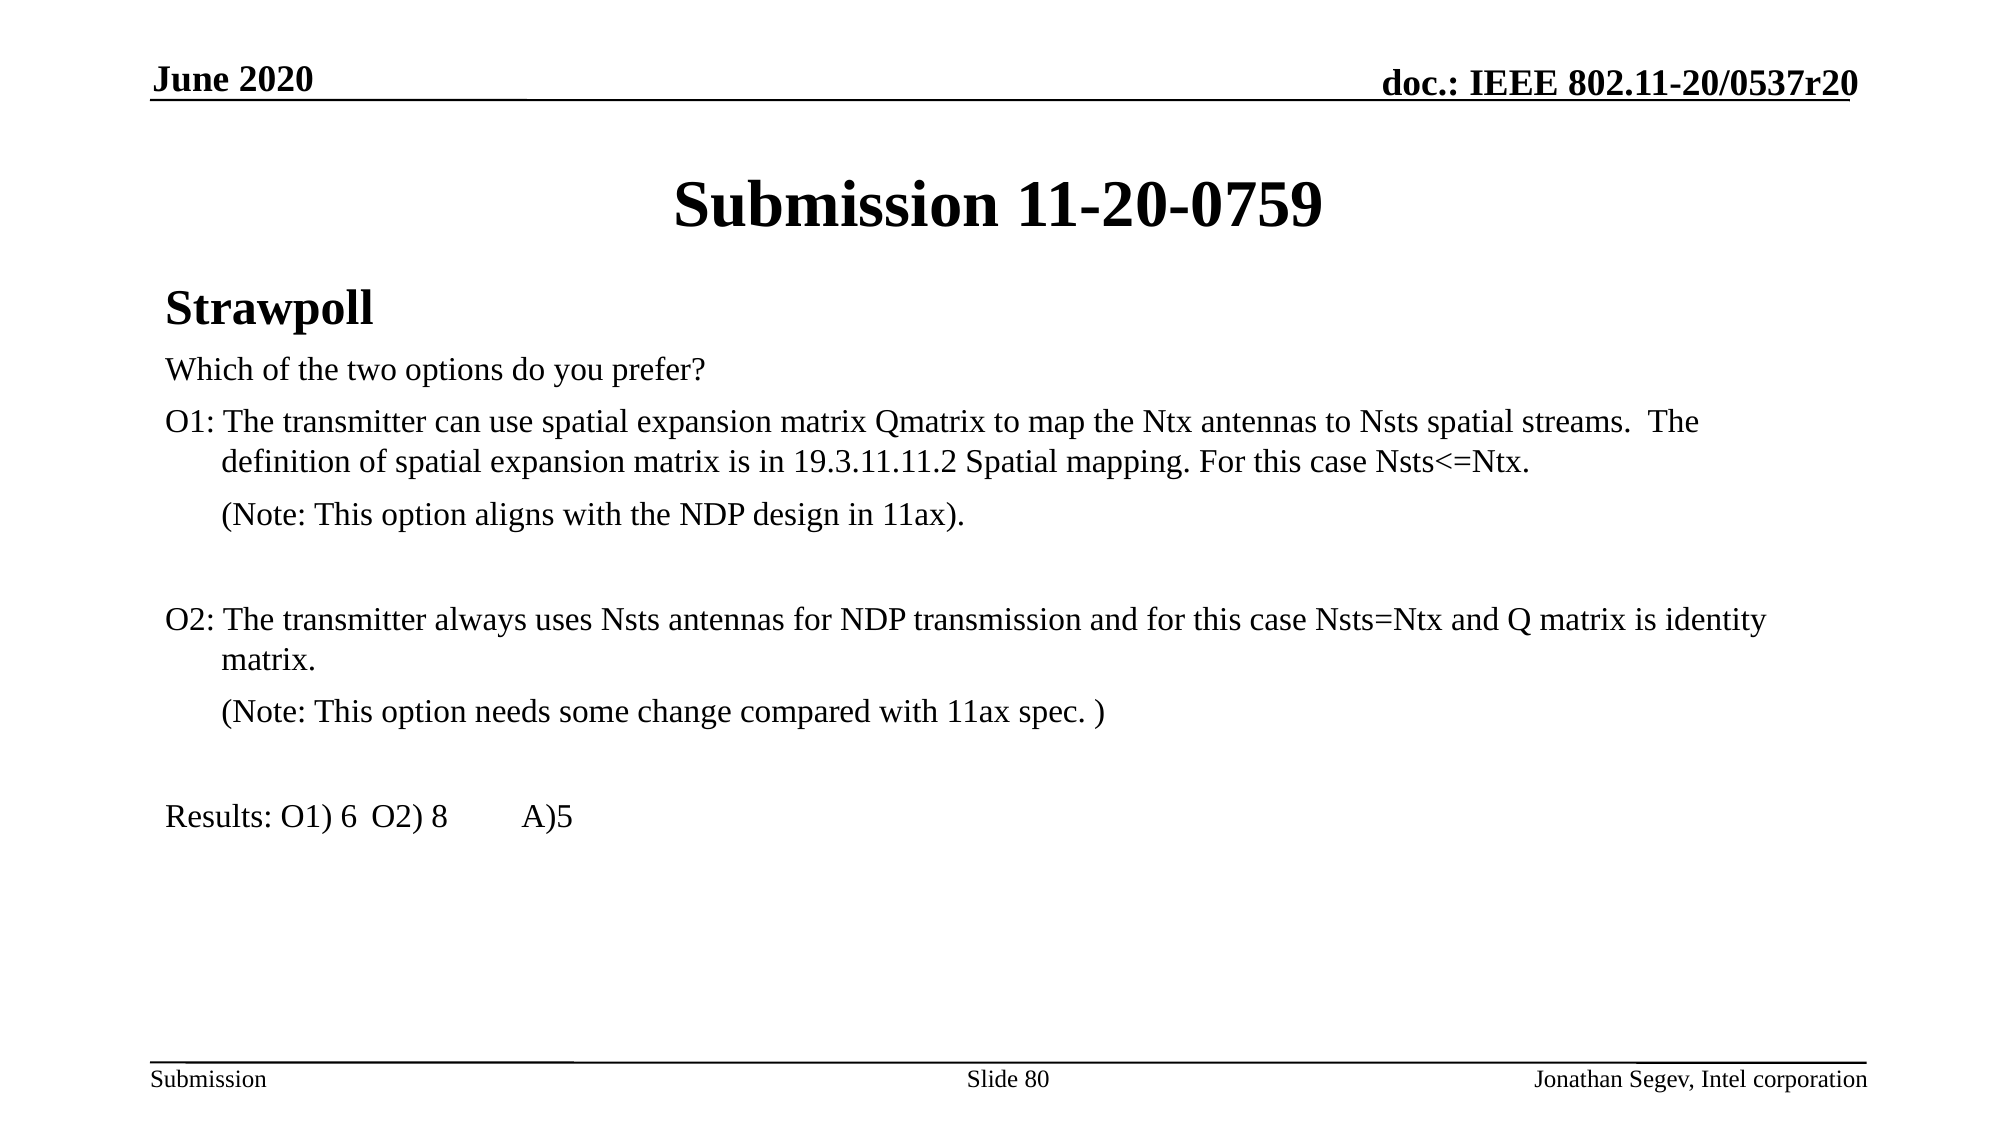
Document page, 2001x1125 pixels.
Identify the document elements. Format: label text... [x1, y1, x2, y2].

footer Jonathan Segev, Intel corporation [1171, 1061, 1869, 1093]
slide_number Slide 80 [950, 1061, 1067, 1123]
title Submission 11-20-0759 [149, 112, 1850, 266]
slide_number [152, 54, 563, 100]
list Strawpoll Which of the two options do you prefer? O1: The transmitter can use spatial expansion matrix Qmatrix to map the Ntx antennas to Nsts spatial streams. The definition of spatial expansion matrix is in 19.3.11.11.2 Spatial mapping. For this case Nsts<=Ntx. (Note: This option aligns with the NDP design in 11ax). O2: The transmitter always uses Nsts antennas for NDP transmission and for this case Nsts=Ntx and Q matrix is identity matrix. (Note: This option needs some change compared with 11ax spec. ) Results: O1) 6 O2) 8 A)5 [149, 266, 1850, 1000]
